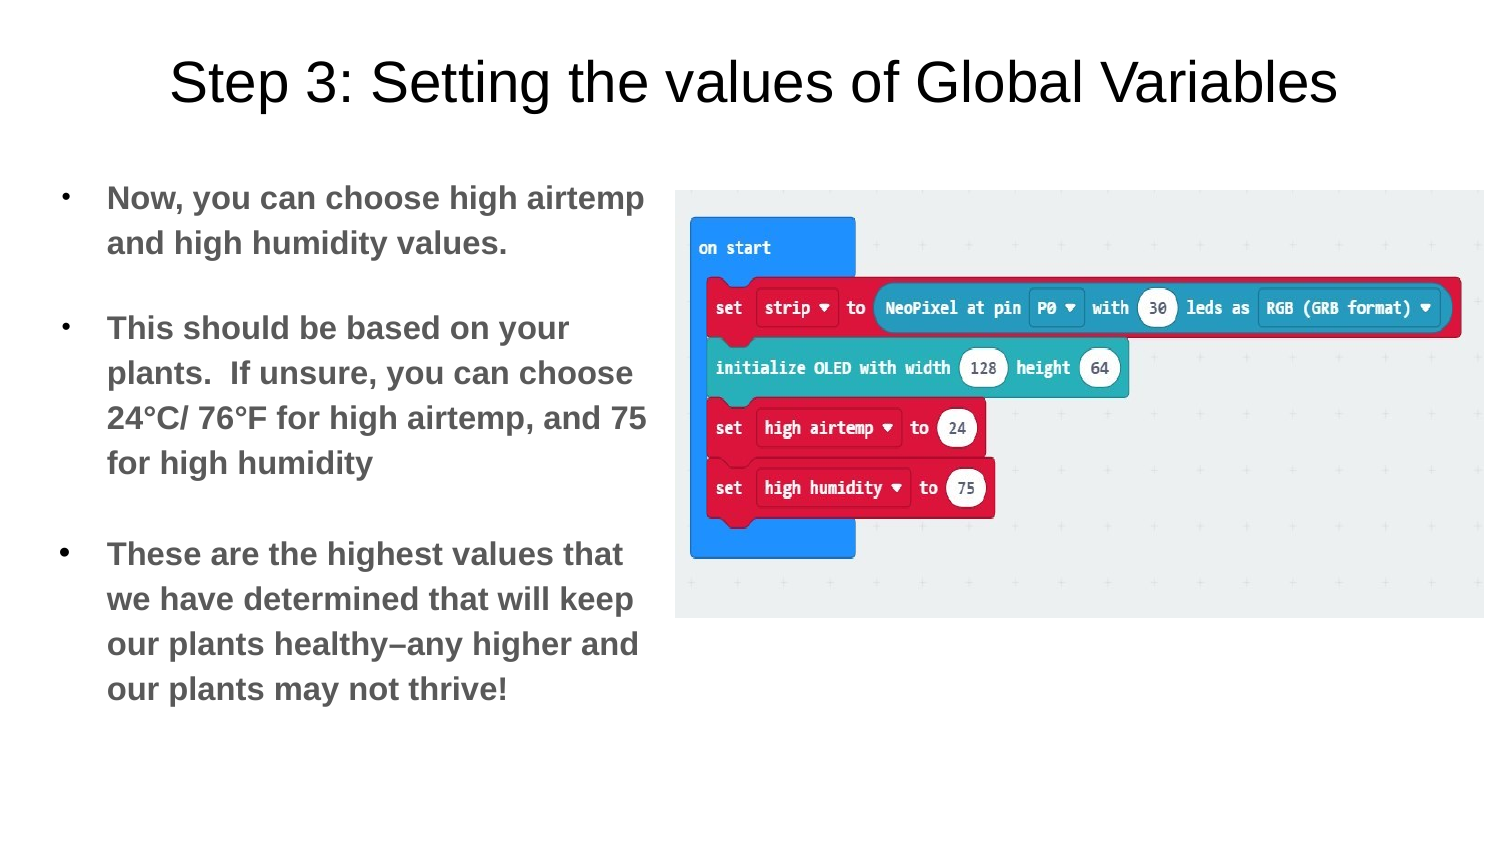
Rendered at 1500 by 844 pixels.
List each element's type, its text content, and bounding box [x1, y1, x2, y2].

list Now, you can choose high airtemp and high humidity values. This should be based on your plants. If unsure, you can choose 24°C/ 76°F for high airtemp, and 75 for high humidity These are the highest values that we have determined that will keep our plants healthy–any higher and our plants may not thrive! [29, 165, 666, 787]
title Step 3: Setting the values of Global Variables [10, 2, 1500, 166]
picture [675, 190, 1484, 618]
